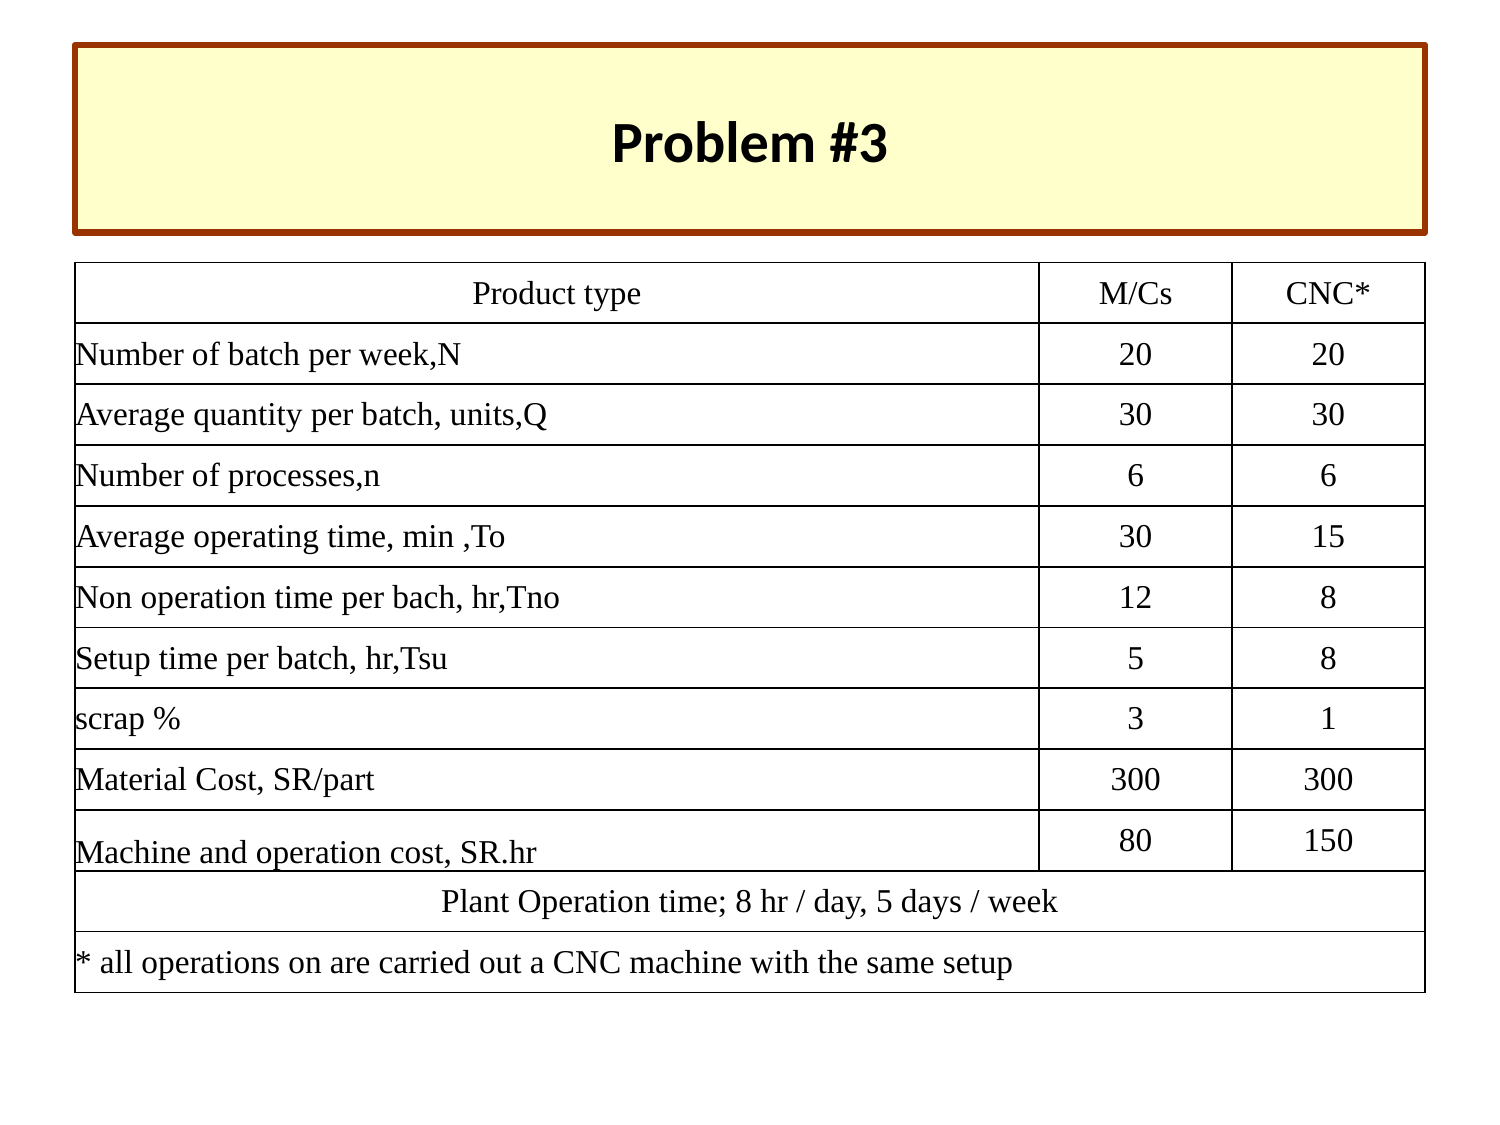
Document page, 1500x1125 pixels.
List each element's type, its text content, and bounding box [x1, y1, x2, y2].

table_cell Non operation time per bach, hr,Tno [76, 568, 1038, 627]
table_cell Setup time per batch, hr,Tsu [76, 628, 1038, 687]
table_cell Number of batch per week,N [76, 324, 1038, 383]
table_cell 3 [1040, 689, 1231, 748]
table_cell 30 [1233, 385, 1424, 444]
table_cell 80 [1040, 811, 1231, 870]
table_cell 6 [1233, 446, 1424, 505]
table_cell scrap % [76, 689, 1038, 748]
table_cell 12 [1040, 568, 1231, 627]
table_cell 150 [1233, 811, 1424, 870]
title Problem #3 [75, 45, 1425, 233]
table_cell 6 [1040, 446, 1231, 505]
table_cell Average operating time, min ,To [76, 507, 1038, 566]
table_cell 20 [1233, 324, 1424, 383]
table_cell 1 [1233, 689, 1424, 748]
table_header CNC* [1233, 263, 1424, 322]
table_cell Number of processes,n [76, 446, 1038, 505]
table_cell Plant Operation time; 8 hr / day, 5 days / week [76, 872, 1424, 931]
table_cell 300 [1040, 750, 1231, 809]
table_cell 15 [1233, 507, 1424, 566]
table_cell 5 [1040, 628, 1231, 687]
table_cell 30 [1040, 507, 1231, 566]
table_cell * all operations on are carried out a CNC machine with the same setup [76, 932, 1424, 992]
table_header M/Cs [1040, 263, 1231, 322]
table_cell 8 [1233, 628, 1424, 687]
table_cell 30 [1040, 385, 1231, 444]
table_cell Material Cost, SR/part [76, 750, 1038, 809]
table_header Product type [76, 263, 1038, 322]
table_cell 8 [1233, 568, 1424, 627]
table_cell Machine and operation cost, SR.hr [76, 811, 1038, 870]
table_cell Average quantity per batch, units,Q [76, 385, 1038, 444]
table_cell 300 [1233, 750, 1424, 809]
table_cell 20 [1040, 324, 1231, 383]
